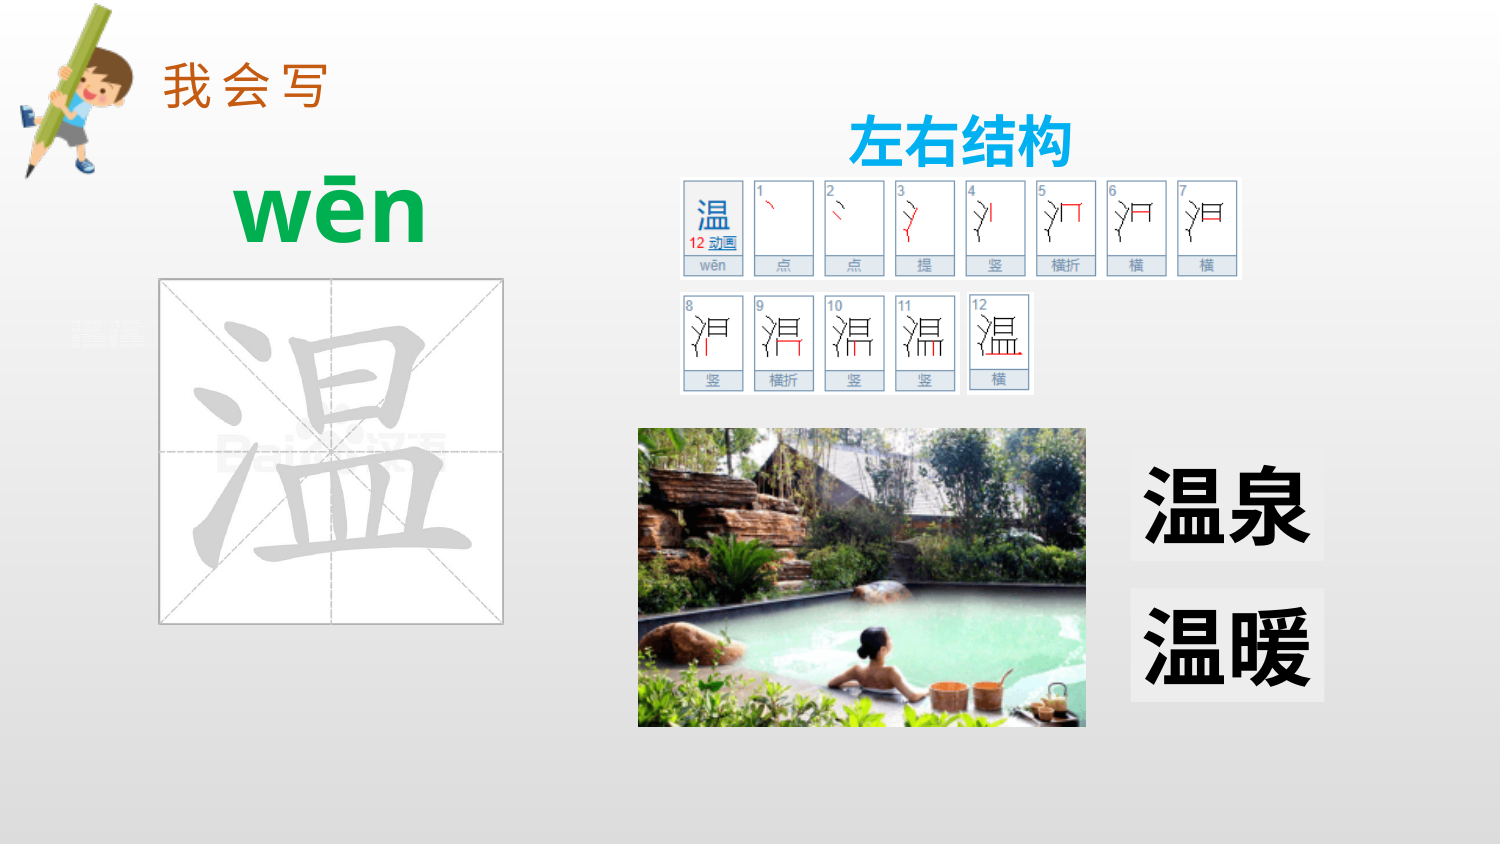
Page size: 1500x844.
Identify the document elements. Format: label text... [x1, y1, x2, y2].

text_box wēn [195, 143, 467, 267]
picture [158, 278, 504, 625]
text_box 温暖 [1130, 588, 1325, 702]
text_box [8, 0, 354, 189]
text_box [680, 98, 1242, 395]
picture [637, 428, 1086, 727]
text_box 温泉 [1130, 447, 1325, 562]
